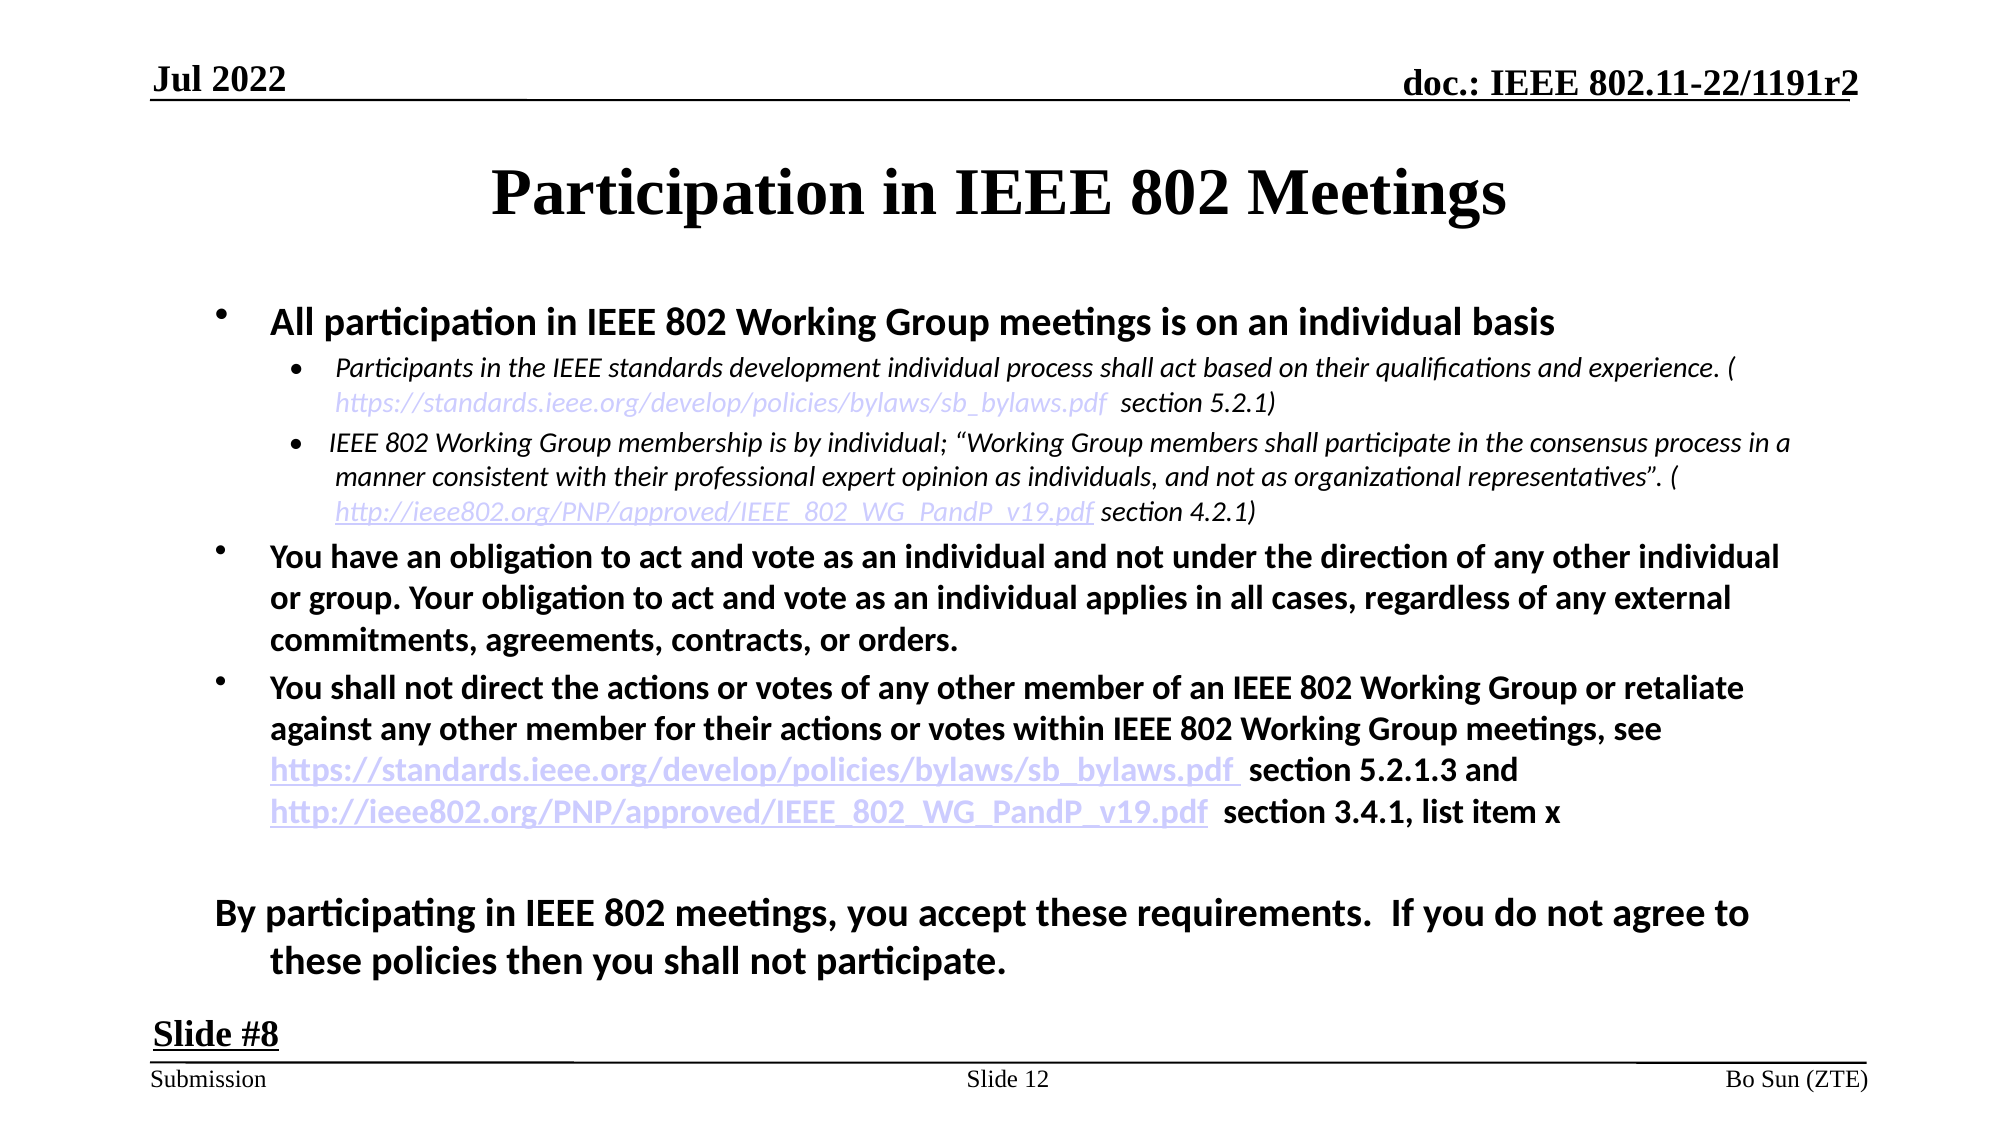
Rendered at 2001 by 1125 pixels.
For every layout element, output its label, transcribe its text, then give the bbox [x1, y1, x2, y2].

text_box Slide #8 [138, 1001, 295, 1062]
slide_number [152, 54, 563, 100]
footer Bo Sun (ZTE) [1171, 1061, 1869, 1093]
slide_number Slide 12 [949, 1061, 1067, 1123]
text_box All participation in IEEE 802 Working Group meetings is on an individual basis • Participants in the IEEE standards development individual process shall act based on their qualifications and experience. (https://standards.ieee.org/develop/policies/bylaws/sb_bylaws.pdf section 5.2.1) • IEEE 802 Working Group membership is by individual; “Working Group members shall participate in the consensus process in a manner consistent with their professional expert opinion as individuals, and not as organizational representatives”. (http://ieee802.org/PNP/approved/IEEE_802_WG_PandP_v19.pdf section 4.2.1) You have an obligation to act and vote as an individual and not under the direction of any other individual or group. Your obligation to act and vote as an individual applies in all cases, regardless of any external commitments, agreements, contracts, or orders. You shall not direct the actions or votes of any other member of an IEEE 802 Working Group or retaliate against any other member for their actions or votes within IEEE 802 Working Group meetings, see https://standards.ieee.org/develop/policies/bylaws/sb_bylaws.pdf section 5.2.1.3 and http://ieee802.org/PNP/approved/IEEE_802_WG_PandP_v19.pdf section 3.4.1, list item x By participating in IEEE 802 meetings, you accept these requirements. If you do not agree to these policies then you shall not participate. [200, 287, 1813, 1002]
text_box Participation in IEEE 802 Meetings [362, 100, 1638, 276]
